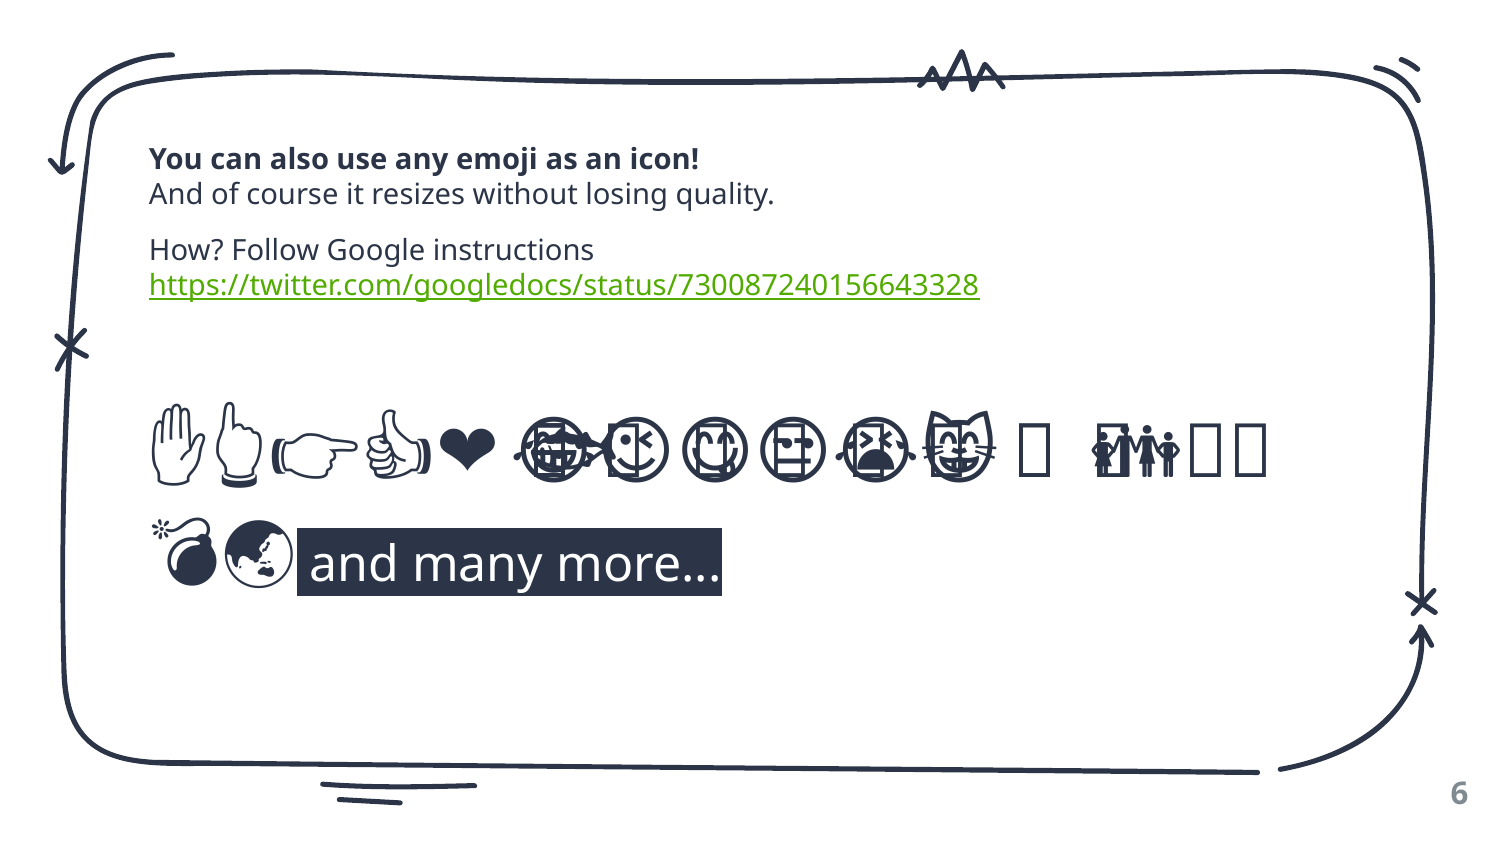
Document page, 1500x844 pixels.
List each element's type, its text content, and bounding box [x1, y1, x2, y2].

text_box ✋👆👉👍👤👦👧👨👩👪💃🏃💑❤😂😉😋😒😭👶😸🐟🍒🍔💣📌📖🔨🎃🎈🎨🏈🏰🌏🔌🔑 and many more... [148, 389, 1351, 713]
slide_number 6 [1378, 769, 1469, 820]
list You can also use any emoji as an icon! And of course it resizes without losing quality. How? Follow Google instructions https://twitter.com/googledocs/status/730087240156643328 [148, 140, 1351, 330]
